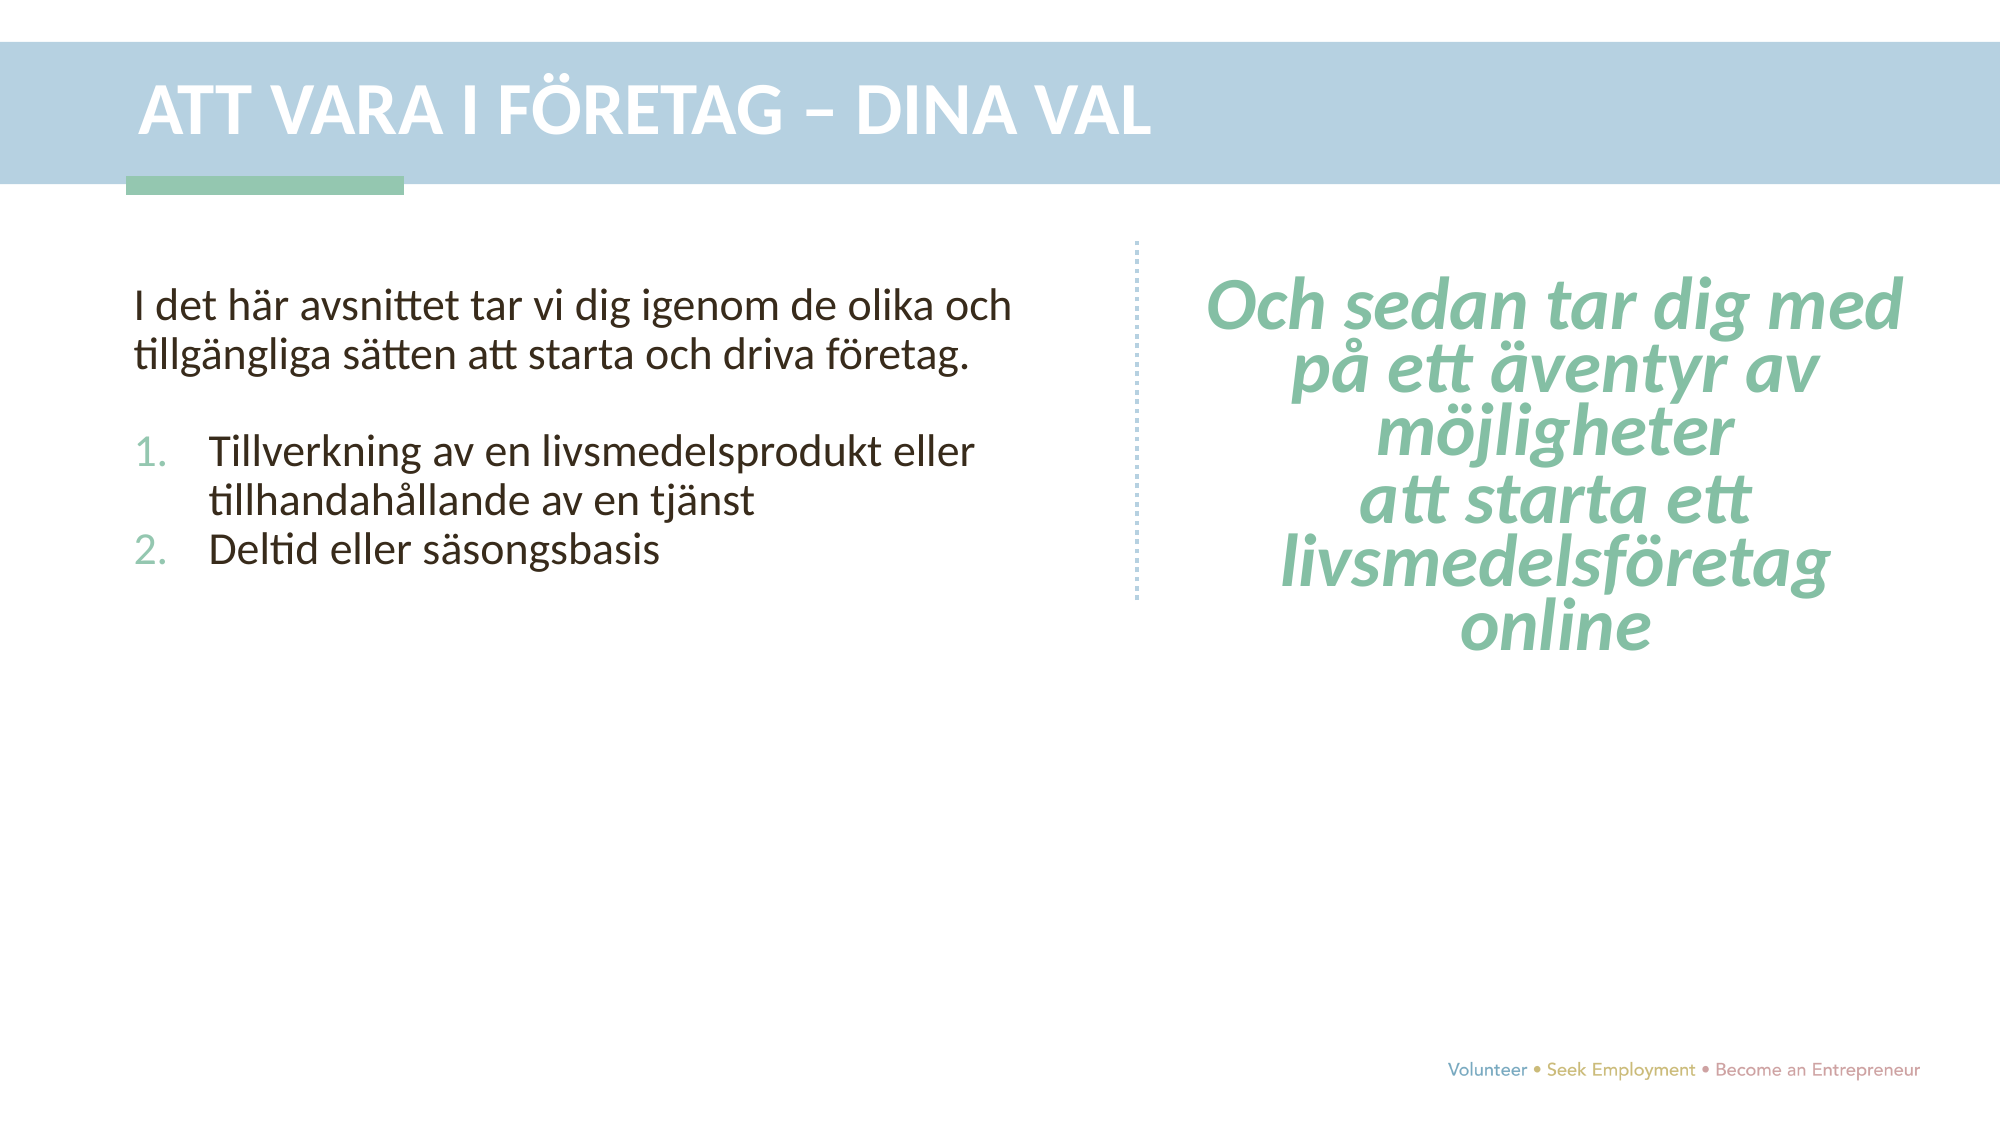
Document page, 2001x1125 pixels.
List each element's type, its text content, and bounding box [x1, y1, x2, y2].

list I det här avsnittet tar vi dig igenom de olika och tillgängliga sätten att starta och driva företag. Tillverkning av en livsmedelsprodukt eller tillhandahållande av en tjänst Deltid eller säsongsbasis [118, 273, 1063, 1040]
picture [1418, 1046, 1971, 1103]
text_box Och sedan tar dig med på ett äventyr av möjligheter att starta ett livsmedelsföretag online [1173, 273, 1938, 475]
list ATT VARA I FÖRETAG – DINA VAL [123, 51, 1913, 170]
